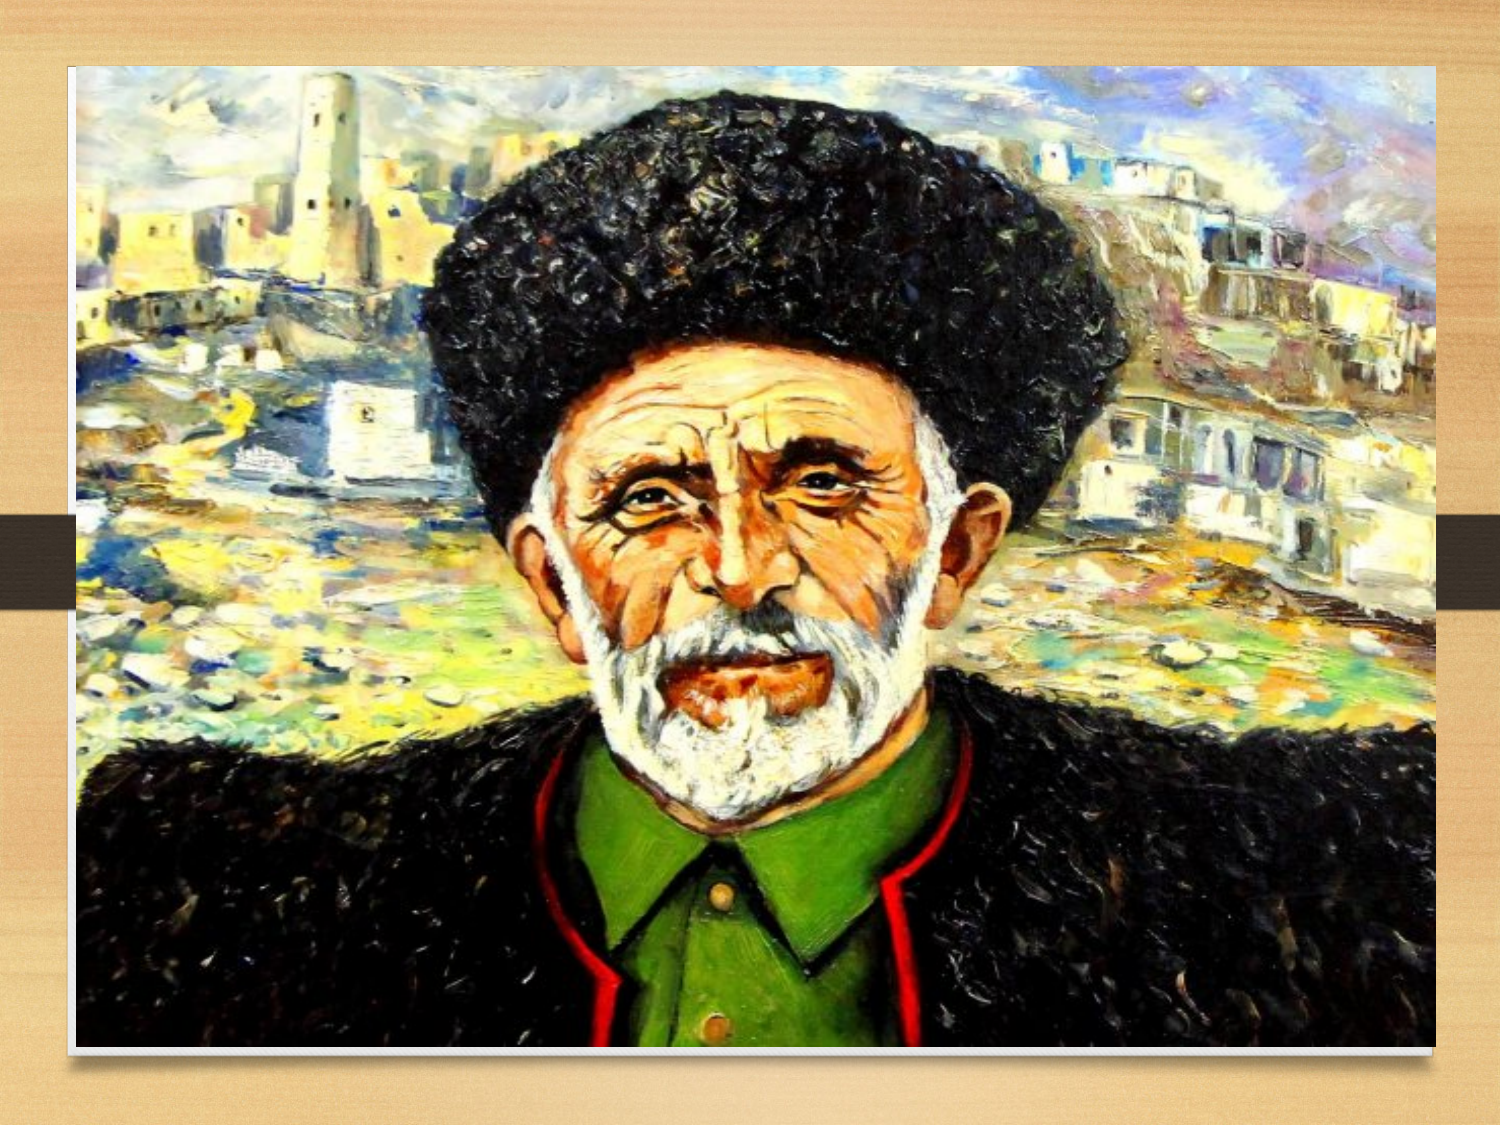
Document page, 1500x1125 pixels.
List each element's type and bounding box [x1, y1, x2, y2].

picture [0, 0, 1500, 1125]
list [76, 66, 1436, 1047]
